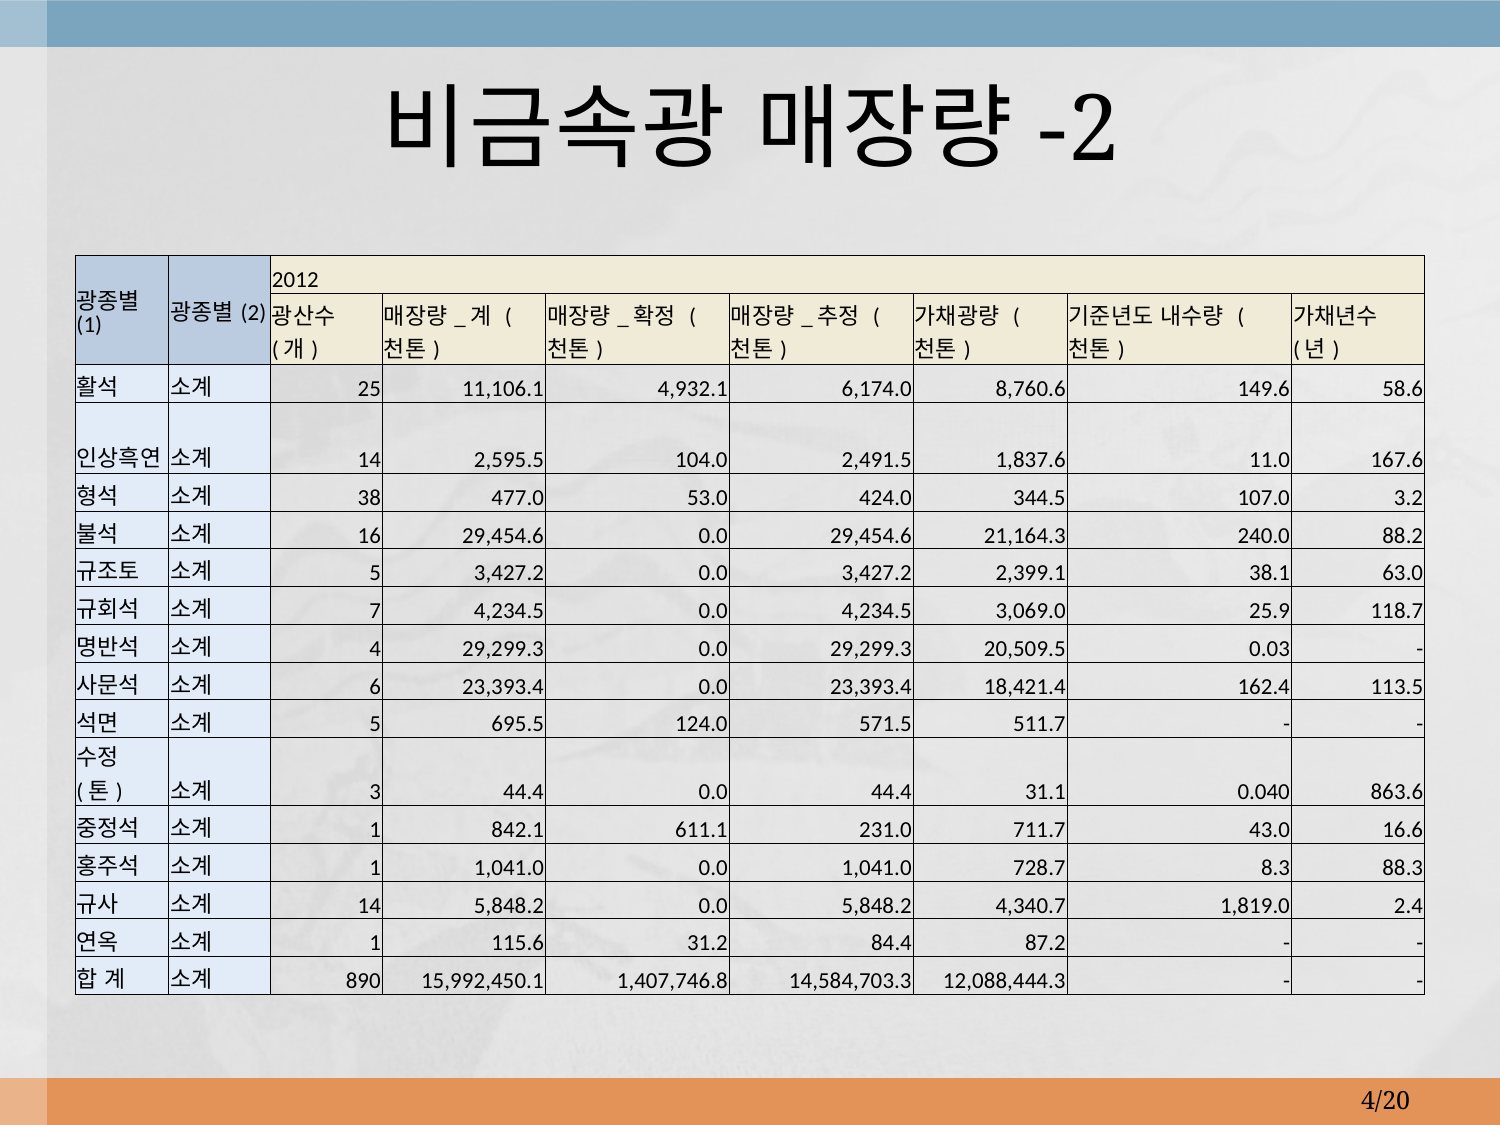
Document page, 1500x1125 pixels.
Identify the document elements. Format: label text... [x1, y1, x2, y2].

table_cell 14 [271, 882, 382, 918]
table_cell - [1292, 957, 1424, 994]
table_cell 규회석 [76, 587, 168, 624]
table_cell 424.0 [730, 474, 913, 511]
table_cell 11,106.1 [383, 365, 545, 402]
table_cell 6,174.0 [730, 365, 913, 402]
table_cell 소계 [169, 365, 270, 402]
table_cell 113.5 [1292, 663, 1424, 699]
table_cell 0.0 [546, 844, 729, 881]
table_cell 124.0 [546, 700, 729, 737]
table_cell 매장량_추정 (천톤) [730, 294, 913, 364]
table_cell 863.6 [1292, 738, 1424, 805]
table_cell 매장량_계 (천톤) [383, 294, 545, 364]
table_cell 2,399.1 [914, 549, 1067, 586]
table_cell 형석 [76, 474, 168, 511]
table_cell 2,491.5 [730, 403, 913, 473]
table_cell 1 [271, 919, 382, 956]
table_cell 사문석 [76, 663, 168, 699]
table_cell 소계 [169, 957, 270, 994]
table_cell - [1068, 700, 1291, 737]
table_cell 29,454.6 [730, 512, 913, 548]
table_cell 5 [271, 700, 382, 737]
table_cell 344.5 [914, 474, 1067, 511]
table_cell 소계 [169, 700, 270, 737]
table_cell 1 [271, 844, 382, 881]
table_cell 31.2 [546, 919, 729, 956]
table_cell 0.0 [546, 738, 729, 805]
table_cell 인상흑연 [76, 403, 168, 473]
table_header 2012 [271, 256, 1424, 293]
table_cell 16.6 [1292, 806, 1424, 843]
table_cell 29,454.6 [383, 512, 545, 548]
table_cell 소계 [169, 625, 270, 662]
table_cell 25.9 [1068, 587, 1291, 624]
table_cell 87.2 [914, 919, 1067, 956]
table_cell 88.3 [1292, 844, 1424, 881]
table_cell 84.4 [730, 919, 913, 956]
table_cell 3,069.0 [914, 587, 1067, 624]
table_cell 규사 [76, 882, 168, 918]
table_cell 8,760.6 [914, 365, 1067, 402]
table_cell 홍주석 [76, 844, 168, 881]
table_cell 1,837.6 [914, 403, 1067, 473]
table_cell 12,088,444.3 [914, 957, 1067, 994]
table_cell 소계 [169, 738, 270, 805]
table_cell 31.1 [914, 738, 1067, 805]
table_cell 162.4 [1068, 663, 1291, 699]
table_cell 20,509.5 [914, 625, 1067, 662]
table_cell 23,393.4 [730, 663, 913, 699]
slide_number 4 [1074, 1078, 1425, 1125]
table_header 광종별(1) [76, 256, 168, 364]
table_cell 25 [271, 365, 382, 402]
table_cell 11.0 [1068, 403, 1291, 473]
table_cell 1,041.0 [383, 844, 545, 881]
table_cell 0.0 [546, 587, 729, 624]
table_cell 2.4 [1292, 882, 1424, 918]
table_cell 활석 [76, 365, 168, 402]
table_cell 29,299.3 [730, 625, 913, 662]
table_cell 511.7 [914, 700, 1067, 737]
table_cell 7 [271, 587, 382, 624]
table_cell 광산수 (개) [271, 294, 382, 364]
table_cell 0.040 [1068, 738, 1291, 805]
table_cell 매장량_확정 (천톤) [546, 294, 729, 364]
table_cell 소계 [169, 474, 270, 511]
table_cell 가채광량 (천톤) [914, 294, 1067, 364]
table_cell - [1292, 700, 1424, 737]
table_cell 0.0 [546, 549, 729, 586]
table_cell 16 [271, 512, 382, 548]
table_header 광종별(2) [169, 256, 270, 364]
table_cell 149.6 [1068, 365, 1291, 402]
table_cell 4,340.7 [914, 882, 1067, 918]
table_cell 842.1 [383, 806, 545, 843]
table_cell 115.6 [383, 919, 545, 956]
table_cell 소계 [169, 403, 270, 473]
table_cell 불석 [76, 512, 168, 548]
table_cell 5,848.2 [730, 882, 913, 918]
table_cell 1,407,746.8 [546, 957, 729, 994]
table_cell 38.1 [1068, 549, 1291, 586]
table_cell 43.0 [1068, 806, 1291, 843]
table_cell 63.0 [1292, 549, 1424, 586]
table_cell 연옥 [76, 919, 168, 956]
table_cell 중정석 [76, 806, 168, 843]
table_cell 231.0 [730, 806, 913, 843]
table_cell 석면 [76, 700, 168, 737]
table_cell 5,848.2 [383, 882, 545, 918]
table_cell 29,299.3 [383, 625, 545, 662]
table_cell 4,932.1 [546, 365, 729, 402]
table_cell 1 [271, 806, 382, 843]
table_cell 14,584,703.3 [730, 957, 913, 994]
table_cell 18,421.4 [914, 663, 1067, 699]
table_cell 소계 [169, 587, 270, 624]
table_cell 88.2 [1292, 512, 1424, 548]
table_cell 0.0 [546, 882, 729, 918]
table_cell 0.0 [546, 512, 729, 548]
table_cell 711.7 [914, 806, 1067, 843]
table_cell 소계 [169, 806, 270, 843]
table_cell 240.0 [1068, 512, 1291, 548]
table_cell 107.0 [1068, 474, 1291, 511]
table_cell 1,819.0 [1068, 882, 1291, 918]
table_cell - [1068, 919, 1291, 956]
table_cell 571.5 [730, 700, 913, 737]
table_cell 8.3 [1068, 844, 1291, 881]
table_cell 104.0 [546, 403, 729, 473]
table_cell 728.7 [914, 844, 1067, 881]
table_cell 15,992,450.1 [383, 957, 545, 994]
table_cell 소계 [169, 512, 270, 548]
table_cell 38 [271, 474, 382, 511]
table_cell 6 [271, 663, 382, 699]
table_cell 1,041.0 [730, 844, 913, 881]
table_cell 890 [271, 957, 382, 994]
table_cell 5 [271, 549, 382, 586]
table_cell 0.03 [1068, 625, 1291, 662]
table_cell 167.6 [1292, 403, 1424, 473]
table_cell 21,164.3 [914, 512, 1067, 548]
table_cell 3,427.2 [383, 549, 545, 586]
table_cell 4,234.5 [730, 587, 913, 624]
table_cell 소계 [169, 663, 270, 699]
table_cell 3,427.2 [730, 549, 913, 586]
table_cell 118.7 [1292, 587, 1424, 624]
table_cell 규조토 [76, 549, 168, 586]
title 비금속광 매장량-2 [49, 46, 1454, 202]
table_cell 14 [271, 403, 382, 473]
table_cell 3.2 [1292, 474, 1424, 511]
table_cell 4 [271, 625, 382, 662]
table_cell 58.6 [1292, 365, 1424, 402]
table_cell 합 계 [76, 957, 168, 994]
table_cell 611.1 [546, 806, 729, 843]
table_cell - [1292, 625, 1424, 662]
table_cell - [1292, 919, 1424, 956]
table_cell 0.0 [546, 625, 729, 662]
table_cell 소계 [169, 844, 270, 881]
table_cell 기준년도 내수량 (천톤) [1068, 294, 1291, 364]
table_cell 4,234.5 [383, 587, 545, 624]
table_cell 23,393.4 [383, 663, 545, 699]
table_cell 44.4 [730, 738, 913, 805]
table_cell - [1068, 957, 1291, 994]
table_cell 소계 [169, 919, 270, 956]
table_cell 2,595.5 [383, 403, 545, 473]
table_cell 44.4 [383, 738, 545, 805]
table_cell 수정 (톤) [76, 738, 168, 805]
table_cell 53.0 [546, 474, 729, 511]
table_cell 0.0 [546, 663, 729, 699]
table_cell 477.0 [383, 474, 545, 511]
table_cell 소계 [169, 549, 270, 586]
table_cell 695.5 [383, 700, 545, 737]
table_cell 명반석 [76, 625, 168, 662]
table_cell 소계 [169, 882, 270, 918]
table_cell 가채년수 (년) [1292, 294, 1424, 364]
table_cell 3 [271, 738, 382, 805]
